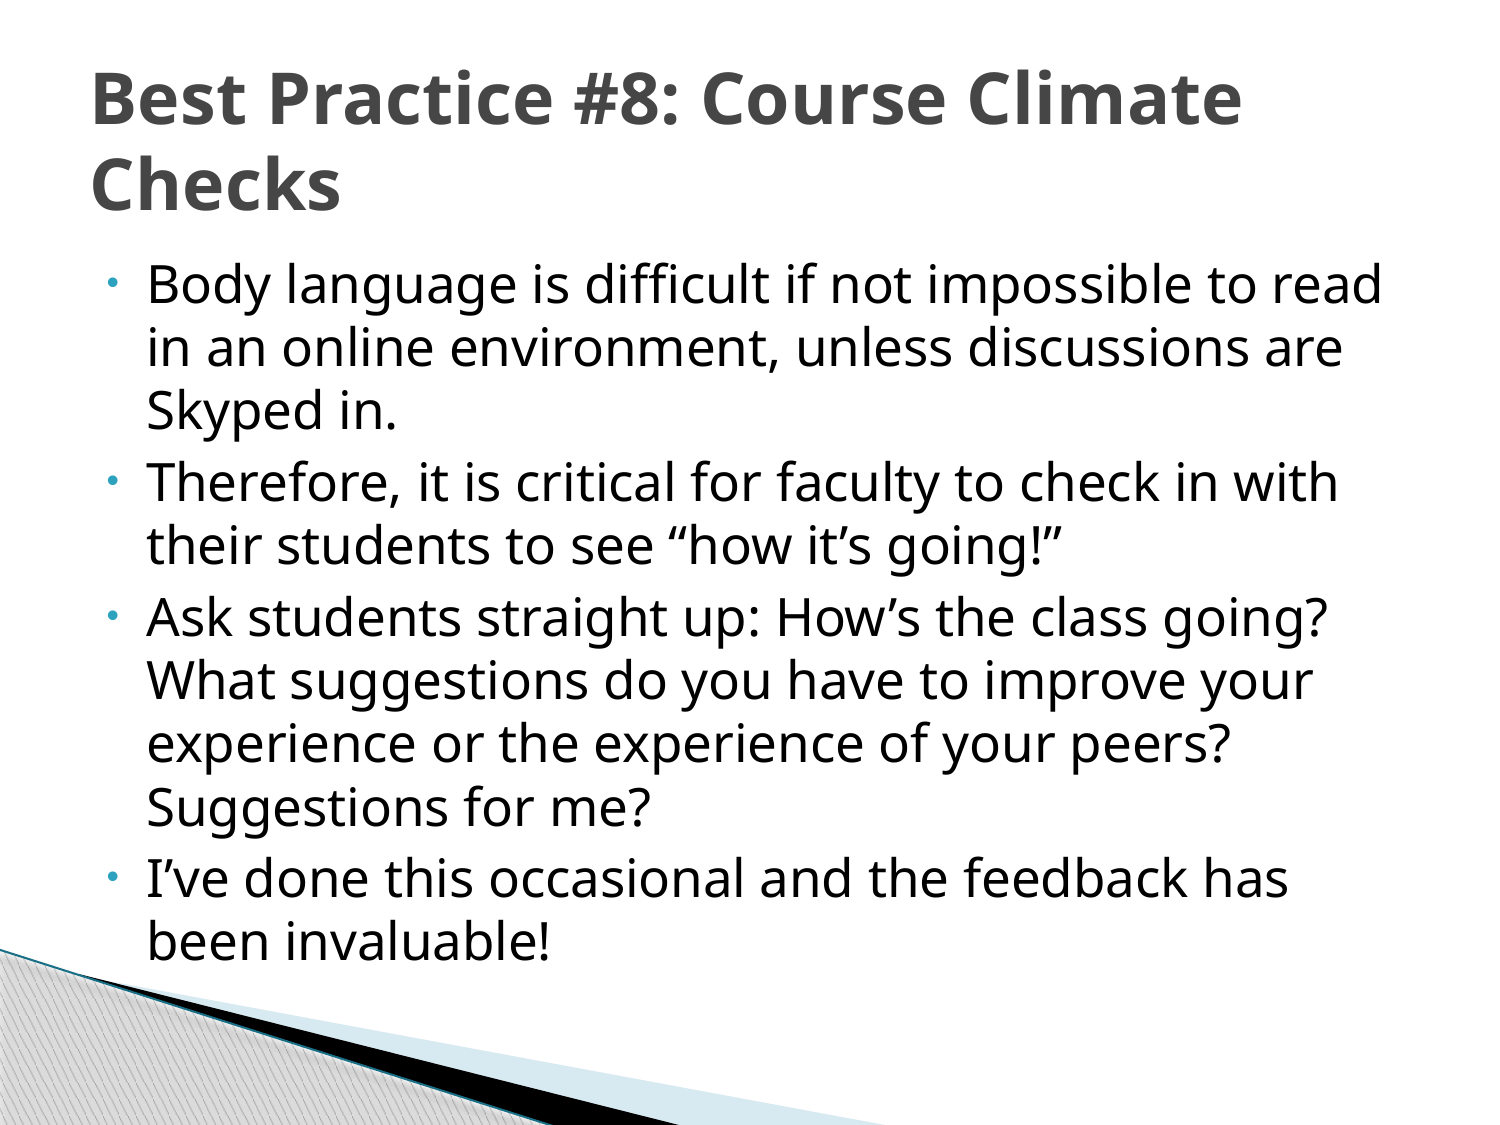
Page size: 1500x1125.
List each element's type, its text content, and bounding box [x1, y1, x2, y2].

list Body language is difficult if not impossible to read in an online environment, unless discussions are Skyped in. Therefore, it is critical for faculty to check in with their students to see “how it’s going!” Ask students straight up: How’s the class going? What suggestions do you have to improve your experience or the experience of your peers? Suggestions for me? I’ve done this occasional and the feedback has been invaluable! [75, 243, 1425, 986]
title Best Practice #8: Course Climate Checks [75, 45, 1425, 233]
